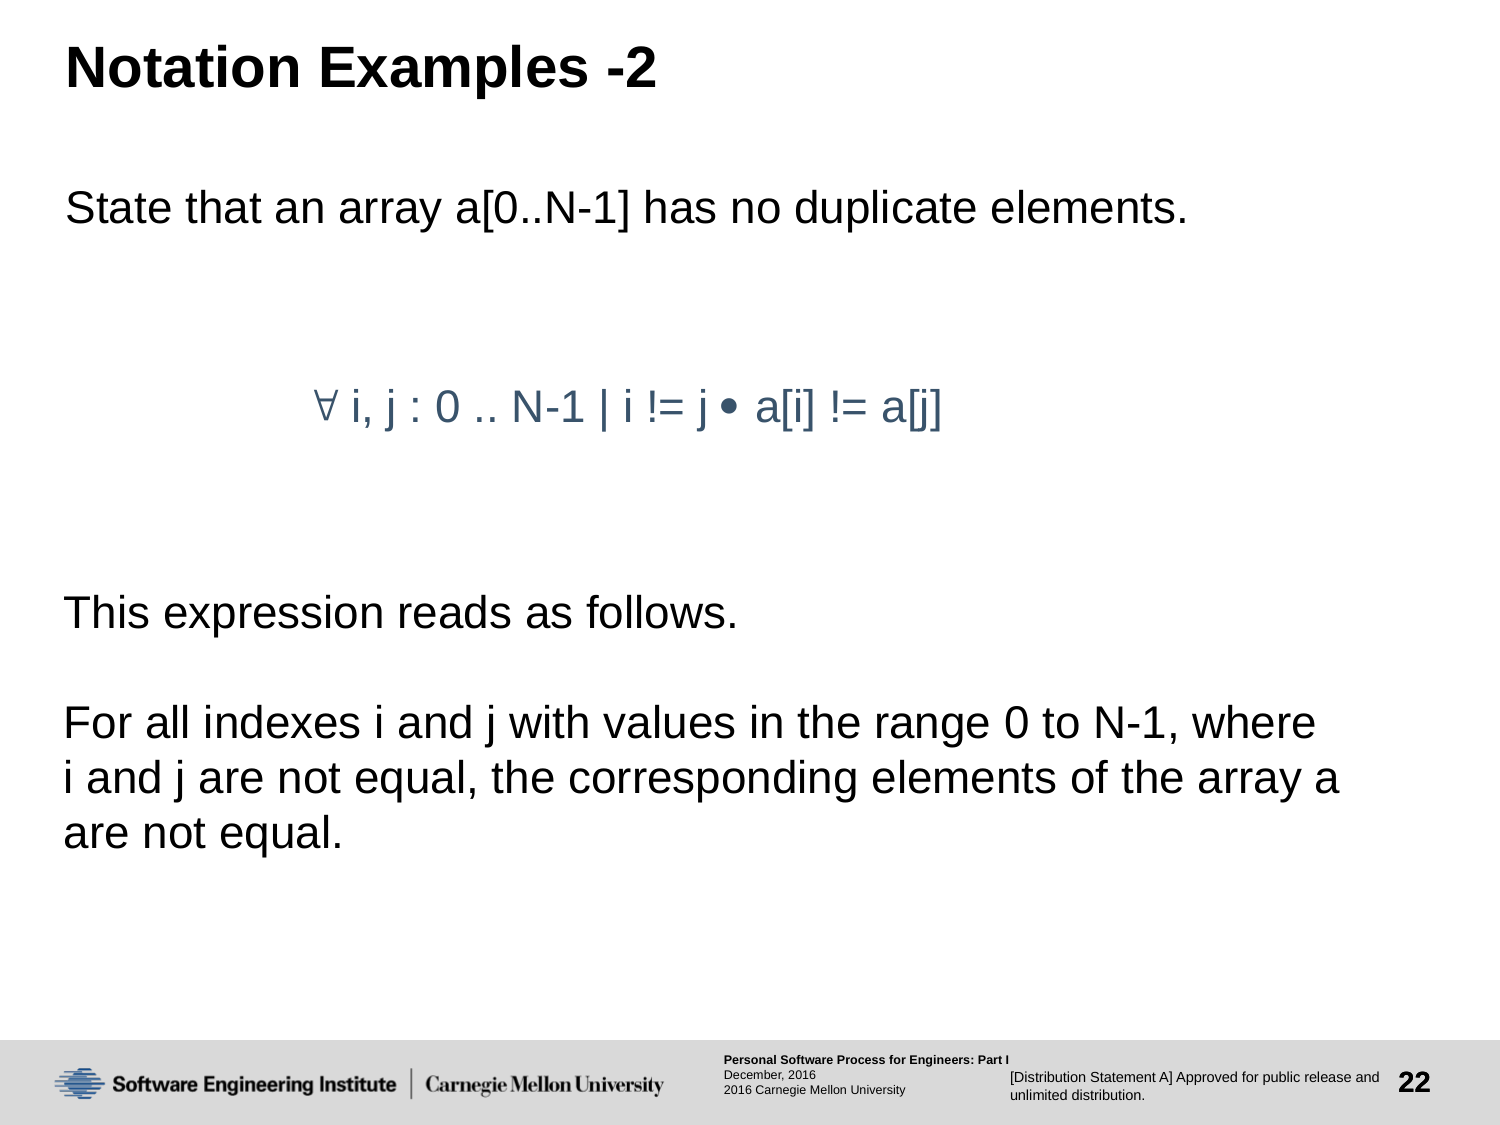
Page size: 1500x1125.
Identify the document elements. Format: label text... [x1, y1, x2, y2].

picture [155, 314, 1373, 494]
list State that an array a[0..N-1] has no duplicate elements. [65, 177, 1431, 1000]
text_box This expression reads as follows. For all indexes i and j with values in the range 0 to N-1, where i and j are not equal, the corresponding elements of the array a are not equal. [63, 582, 1430, 858]
title Notation Examples -2 [65, 37, 1313, 148]
picture [46, 1061, 673, 1104]
